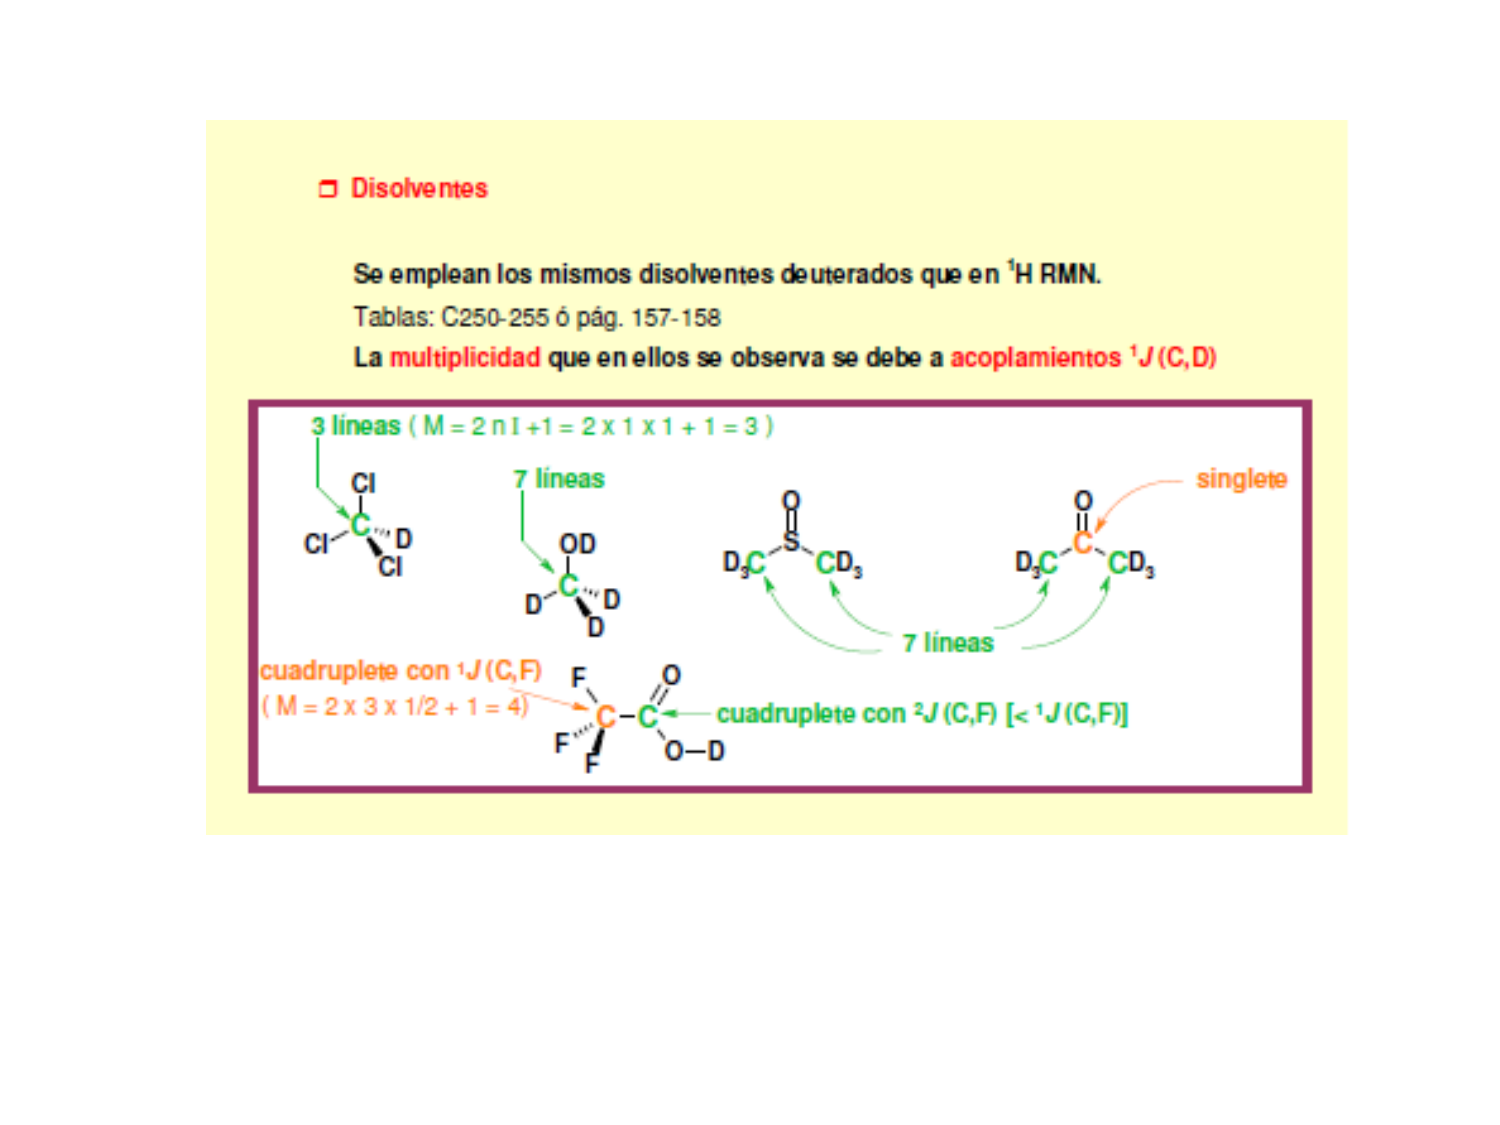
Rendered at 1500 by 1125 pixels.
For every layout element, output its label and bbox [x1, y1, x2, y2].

picture [205, 120, 1354, 835]
